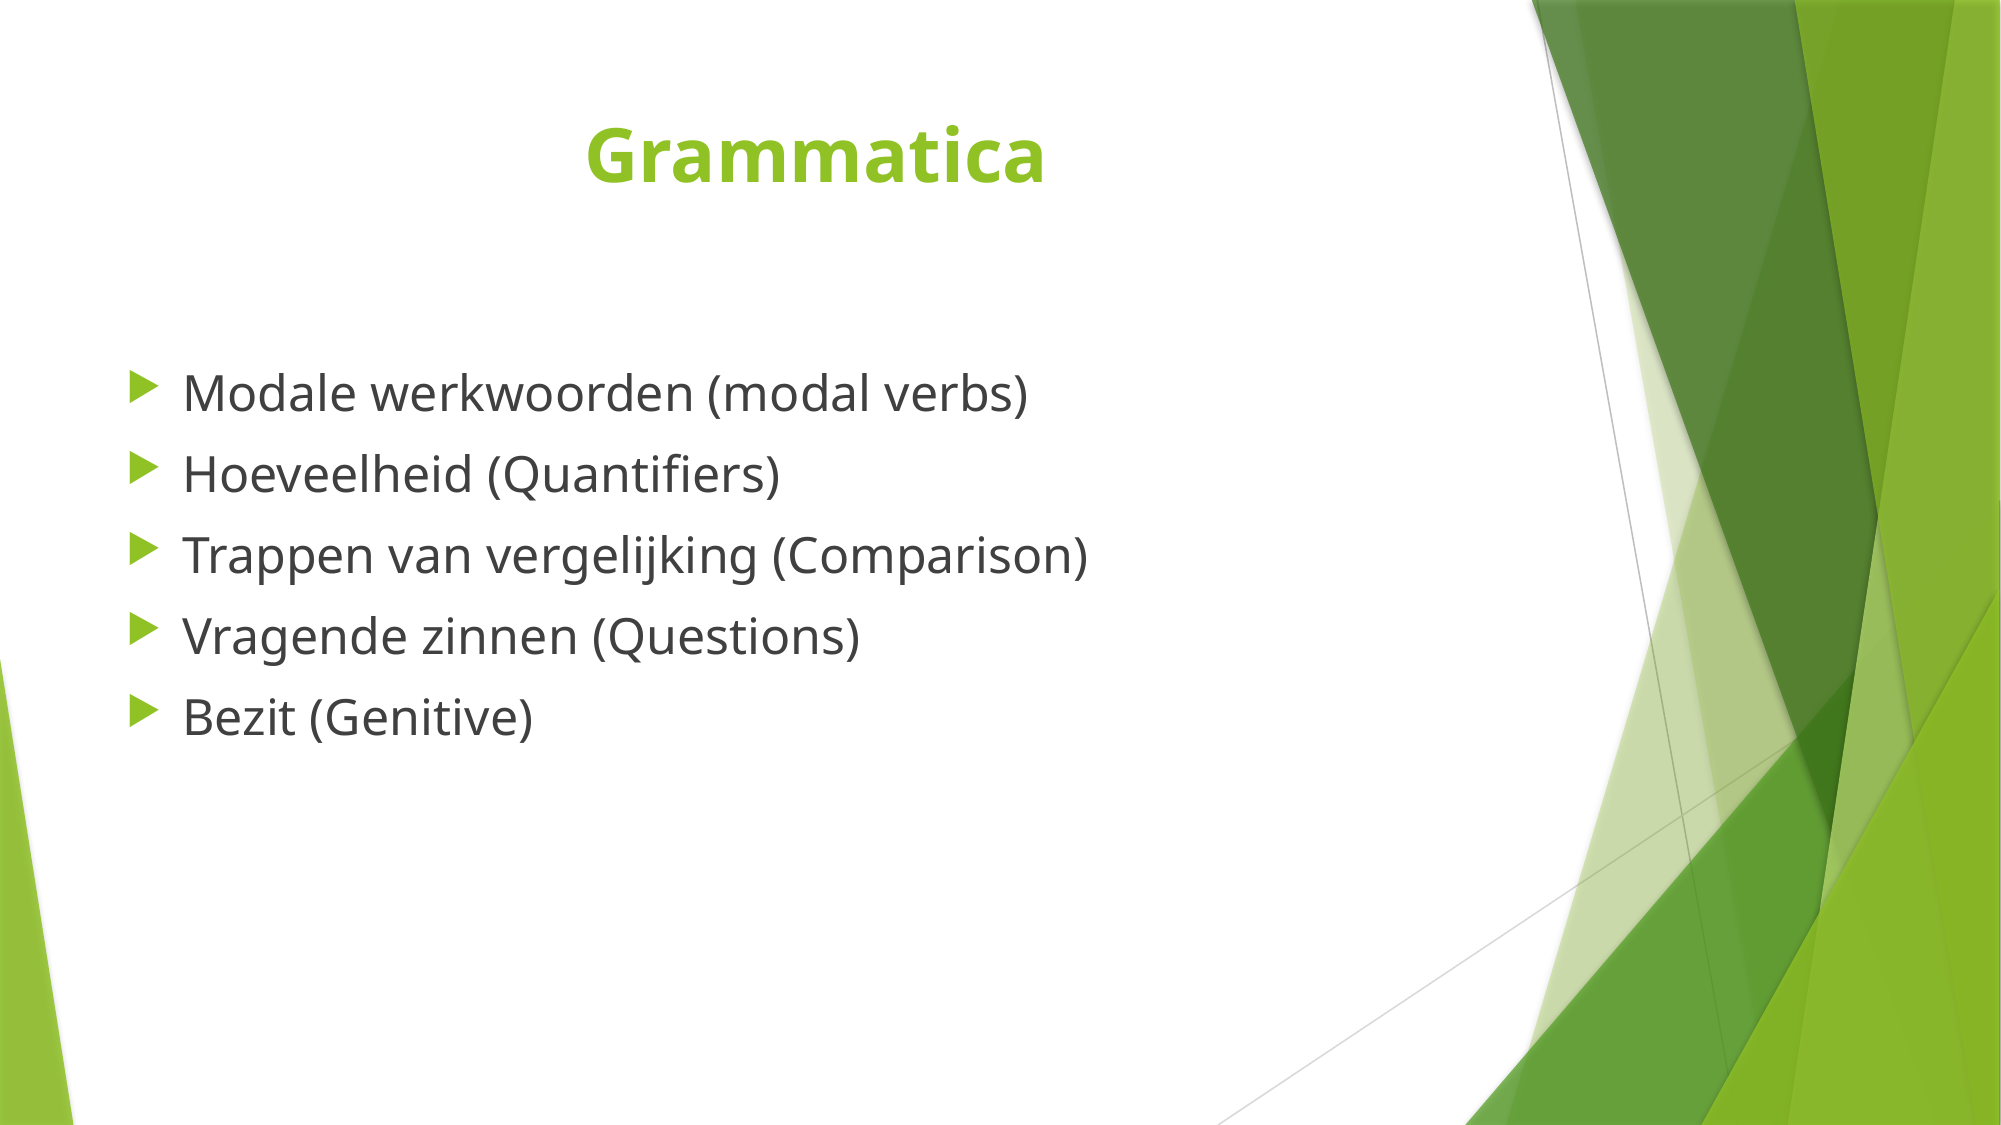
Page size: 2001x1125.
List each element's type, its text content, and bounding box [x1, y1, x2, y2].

title Grammatica [111, 99, 1522, 317]
list Modale werkwoorden (modal verbs) Hoeveelheid (Quantifiers) Trappen van vergelijking (Comparison) Vragende zinnen (Questions) Bezit (Genitive) [111, 354, 1522, 992]
